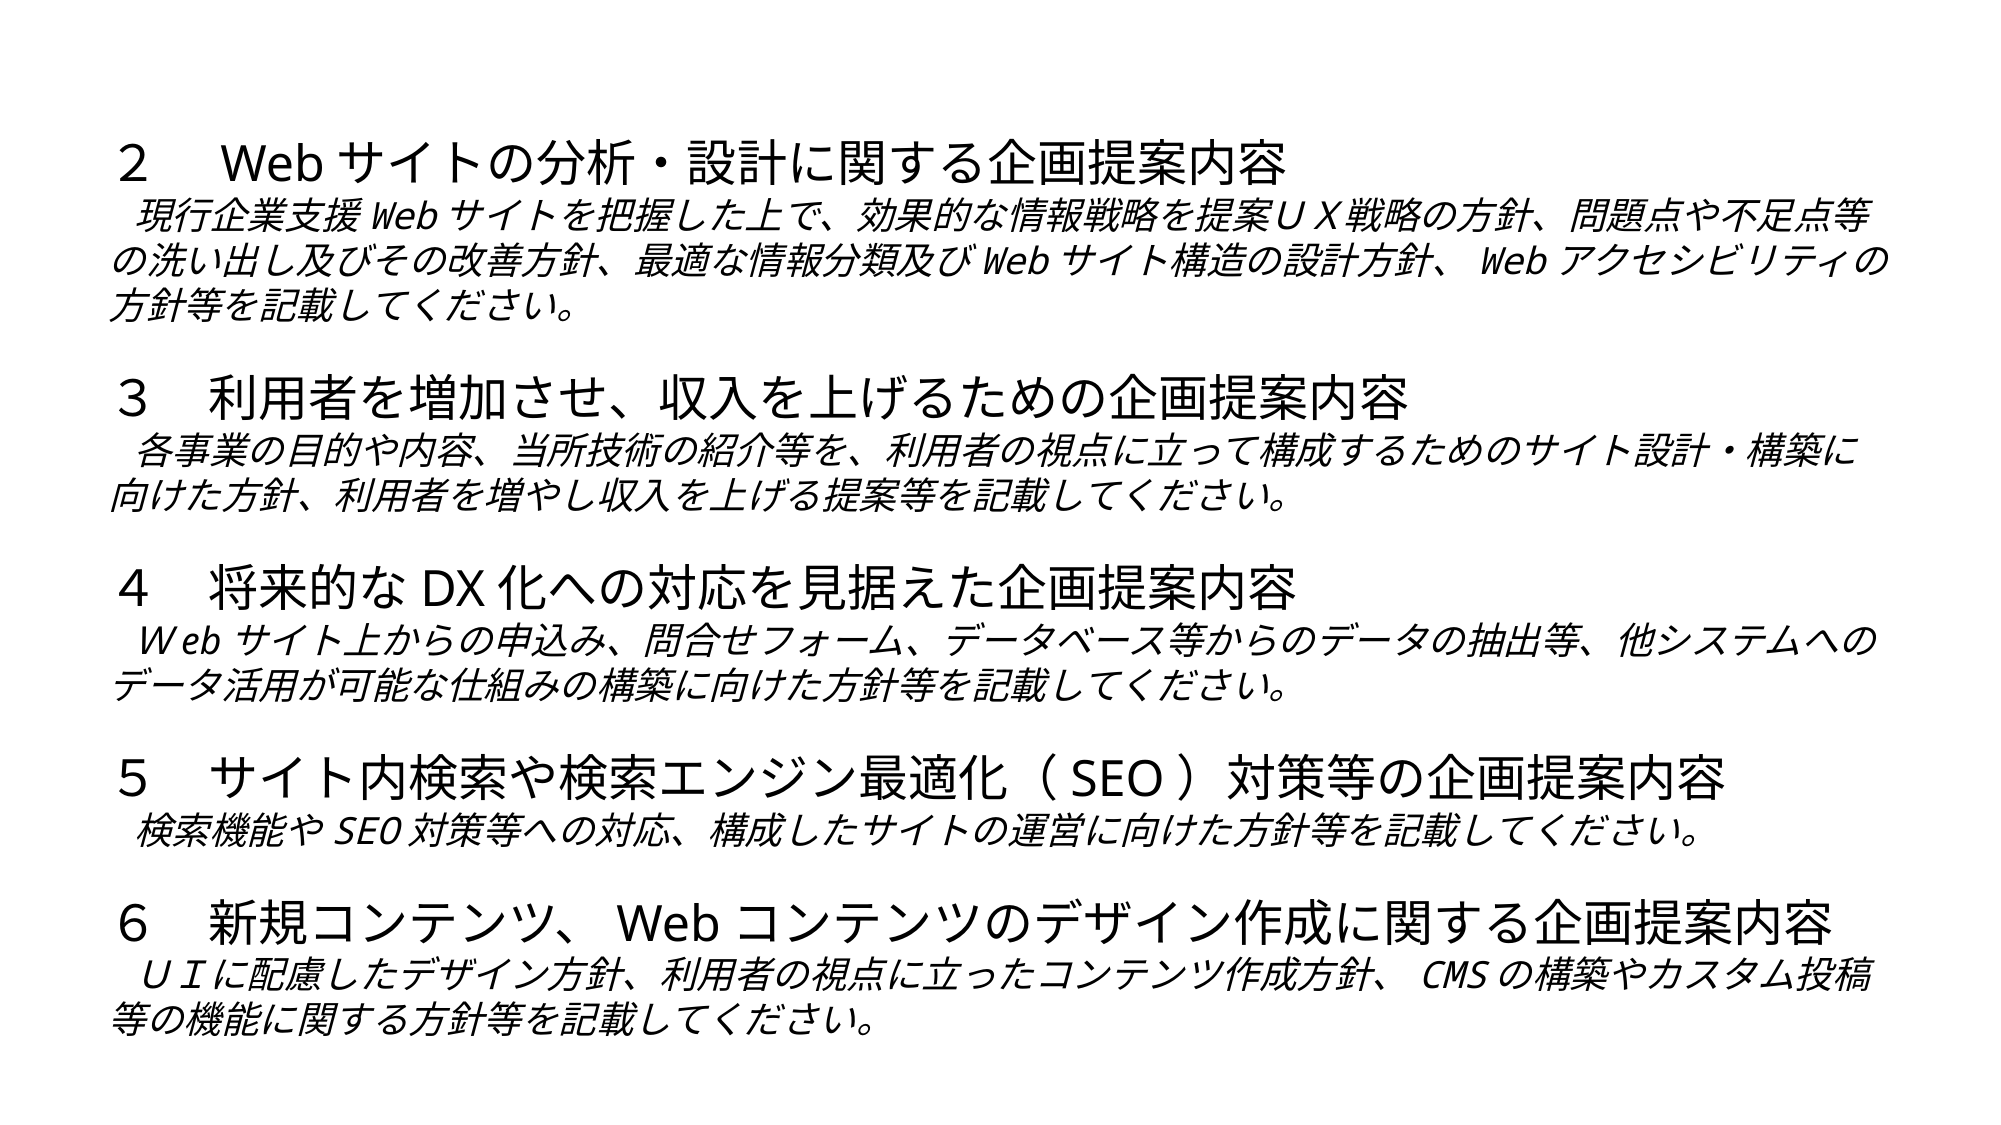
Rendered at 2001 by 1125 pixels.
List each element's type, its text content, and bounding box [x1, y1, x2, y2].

text_box ２ Webサイトの分析・設計に関する企画提案内容 現行企業支援Webサイトを把握した上で、効果的な情報戦略を提案ＵＸ戦略の方針、問題点や不足点等の洗い出し及びその改善方針、最適な情報分類及びWebサイト構造の設計方針、Webアクセシビリティの方針等を記載してください。 ３ 利用者を増加させ、収入を上げるための企画提案内容 各事業の目的や内容、当所技術の紹介等を、利用者の視点に立って構成するためのサイト設計・構築に向けた方針、利用者を増やし収入を上げる提案等を記載してください。 ４ 将来的なDX化への対応を見据えた企画提案内容 Ｗebサイト上からの申込み、問合せフォーム、データベース等からのデータの抽出等、他システムへのデータ活用が可能な仕組みの構築に向けた方針等を記載してください。 ５ サイト内検索や検索エンジン最適化（SEO）対策等の企画提案内容 検索機能やSEO対策等への対応、構成したサイトの運営に向けた方針等を記載してください。 ６ 新規コンテンツ、Webコンテンツのデザイン作成に関する企画提案内容 ＵＩに配慮したデザイン方針、利用者の視点に立ったコンテンツ作成方針、CMSの構築やカスタム投稿等の機能に関する方針等を記載してください。 [93, 124, 1907, 1049]
